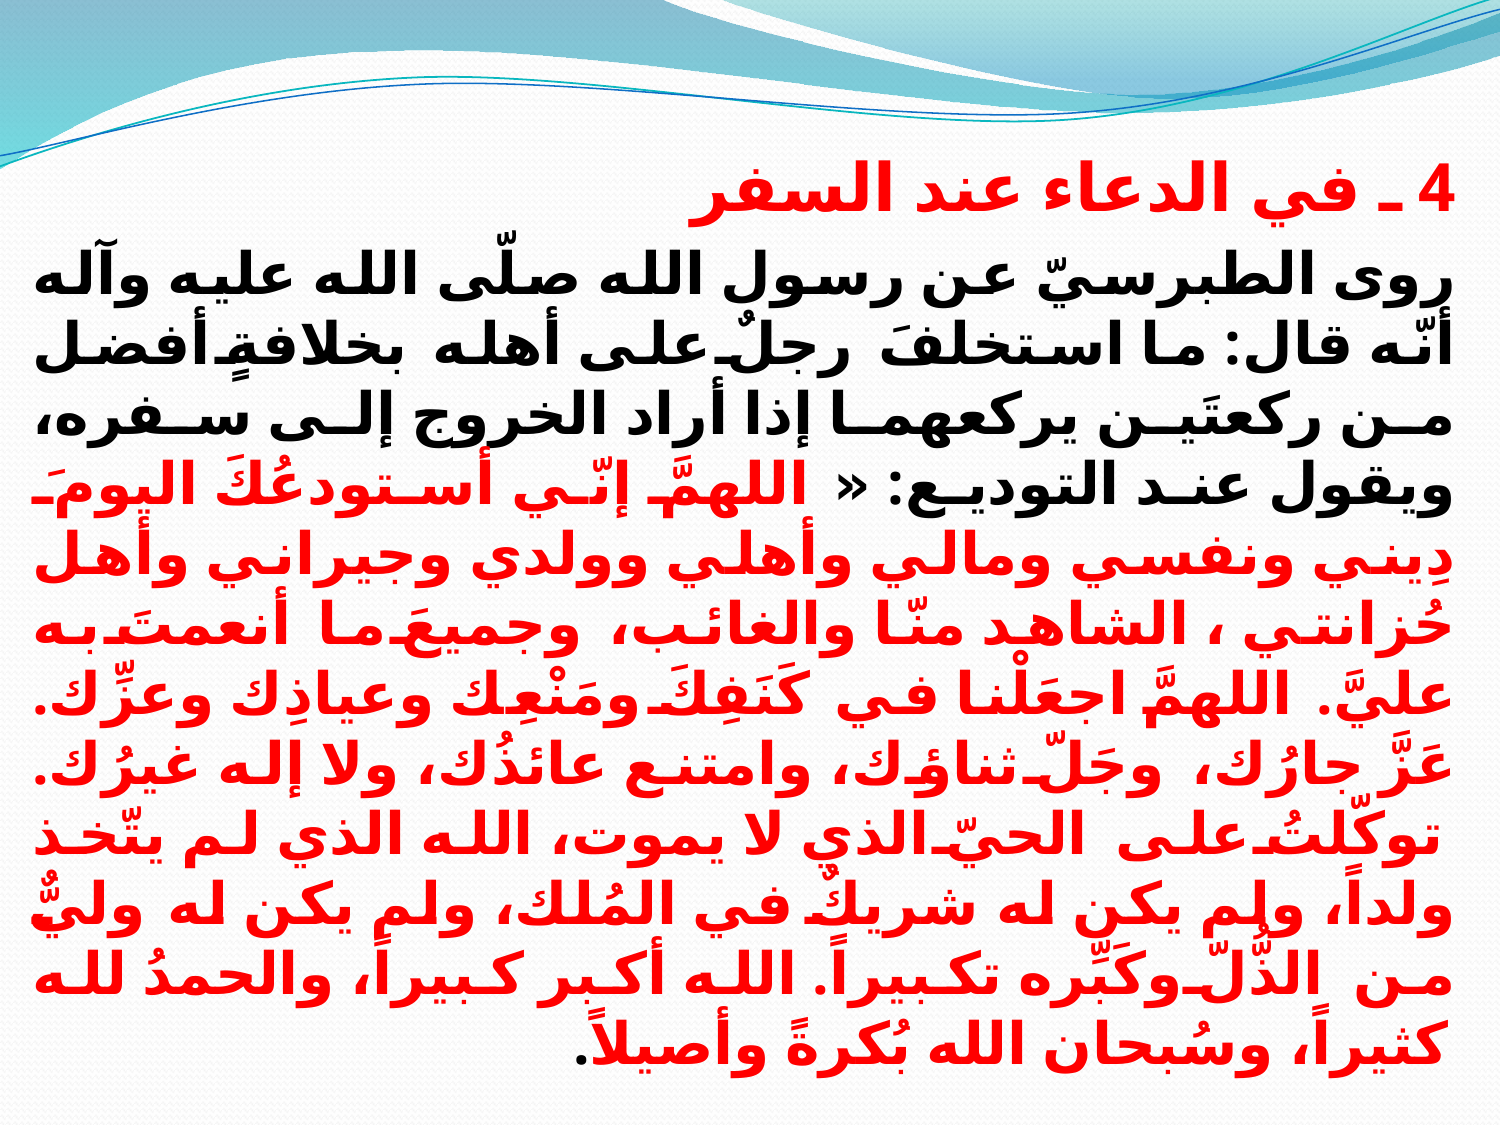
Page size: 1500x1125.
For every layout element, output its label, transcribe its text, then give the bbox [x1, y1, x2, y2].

list 4 ـ في الدعاء عند السفر روى الطبرسيّ عن رسول الله صلّى الله عليه وآله أنّه قال: ما استخلفَ رجلٌ على أهله بخلافةٍ أفضل من ركعتَين يركعهما إذا أراد الخروج إلى سفره، ويقول عند التوديع: « اللهمَّ إنّي أستودعُكَ اليومَ دِيني ونفسي ومالي وأهلي وولدي وجيراني وأهل حُزانتي ، الشاهد منّا والغائب، وجميعَ ما أنعمتَ به عليَّ. اللهمَّ اجعَلْنا في كَنَفِكَ ومَنْعِك وعياذِك وعزِّك. عَزَّ جارُك، وجَلّ ثناؤك، وامتنع عائذُك، ولا إله غيرُك. توكّلتُ على الحيّ الذي لا يموت، الله الذي لم يتّخذ ولداً، ولم يكن له شريكٌ في المُلك، ولم يكن له وليٌّ من الذُّلّ وكَبِّره تكبيراً. الله أكبر كبيراً، والحمدُ لله كثيراً، وسُبحان الله بُكرةً وأصيلاً. [17, 137, 1471, 1038]
